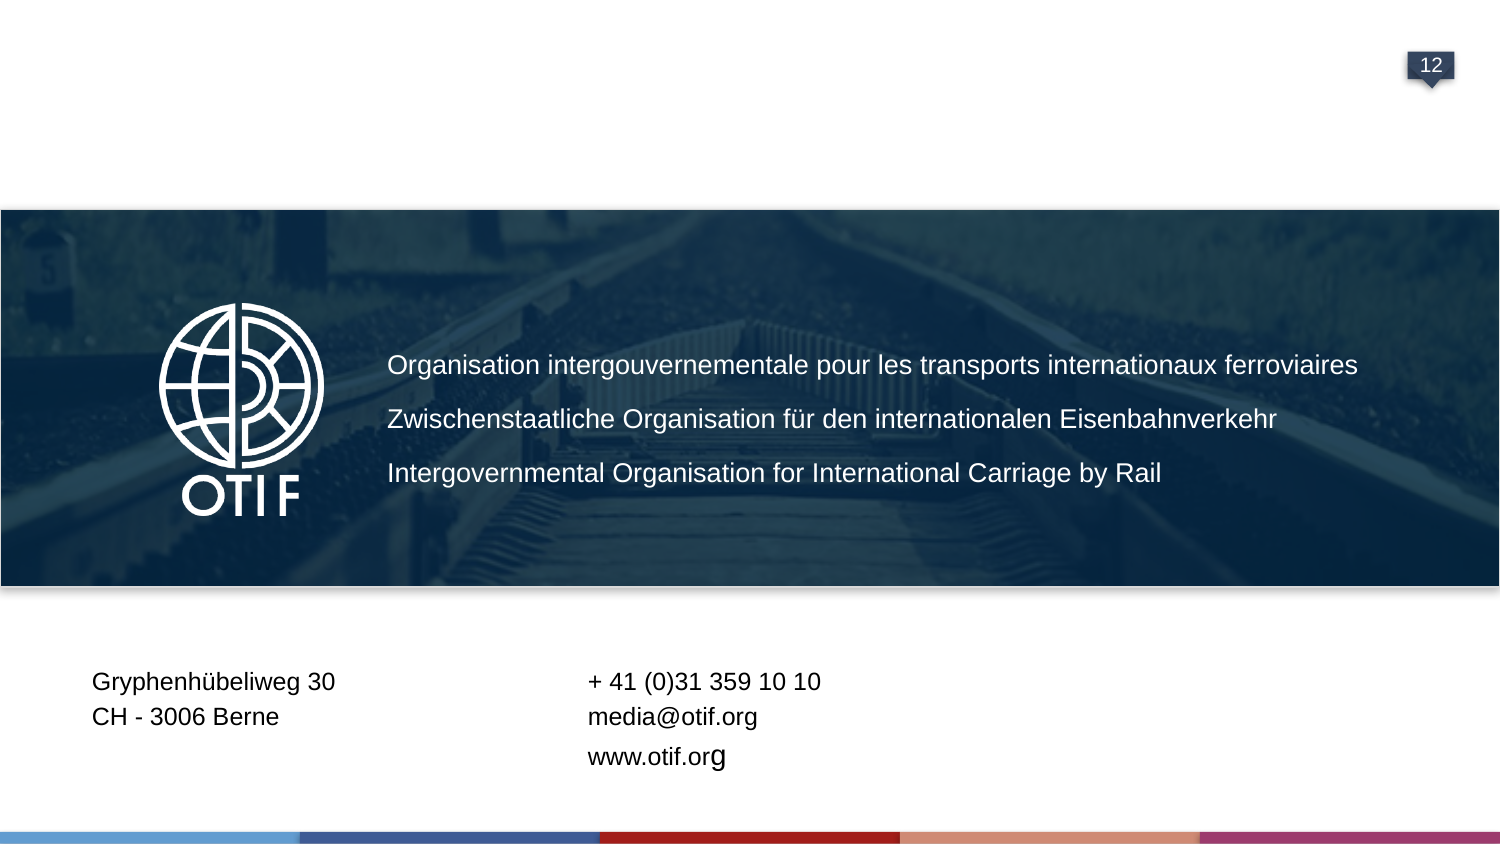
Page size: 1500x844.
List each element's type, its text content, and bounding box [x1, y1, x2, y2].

picture [159, 303, 324, 516]
list + 41 (0)31 359 10 10 media@otif.org www.otif.org [572, 658, 869, 777]
list Gryphenhübeliweg 30 CH - 3006 Berne [76, 658, 373, 777]
